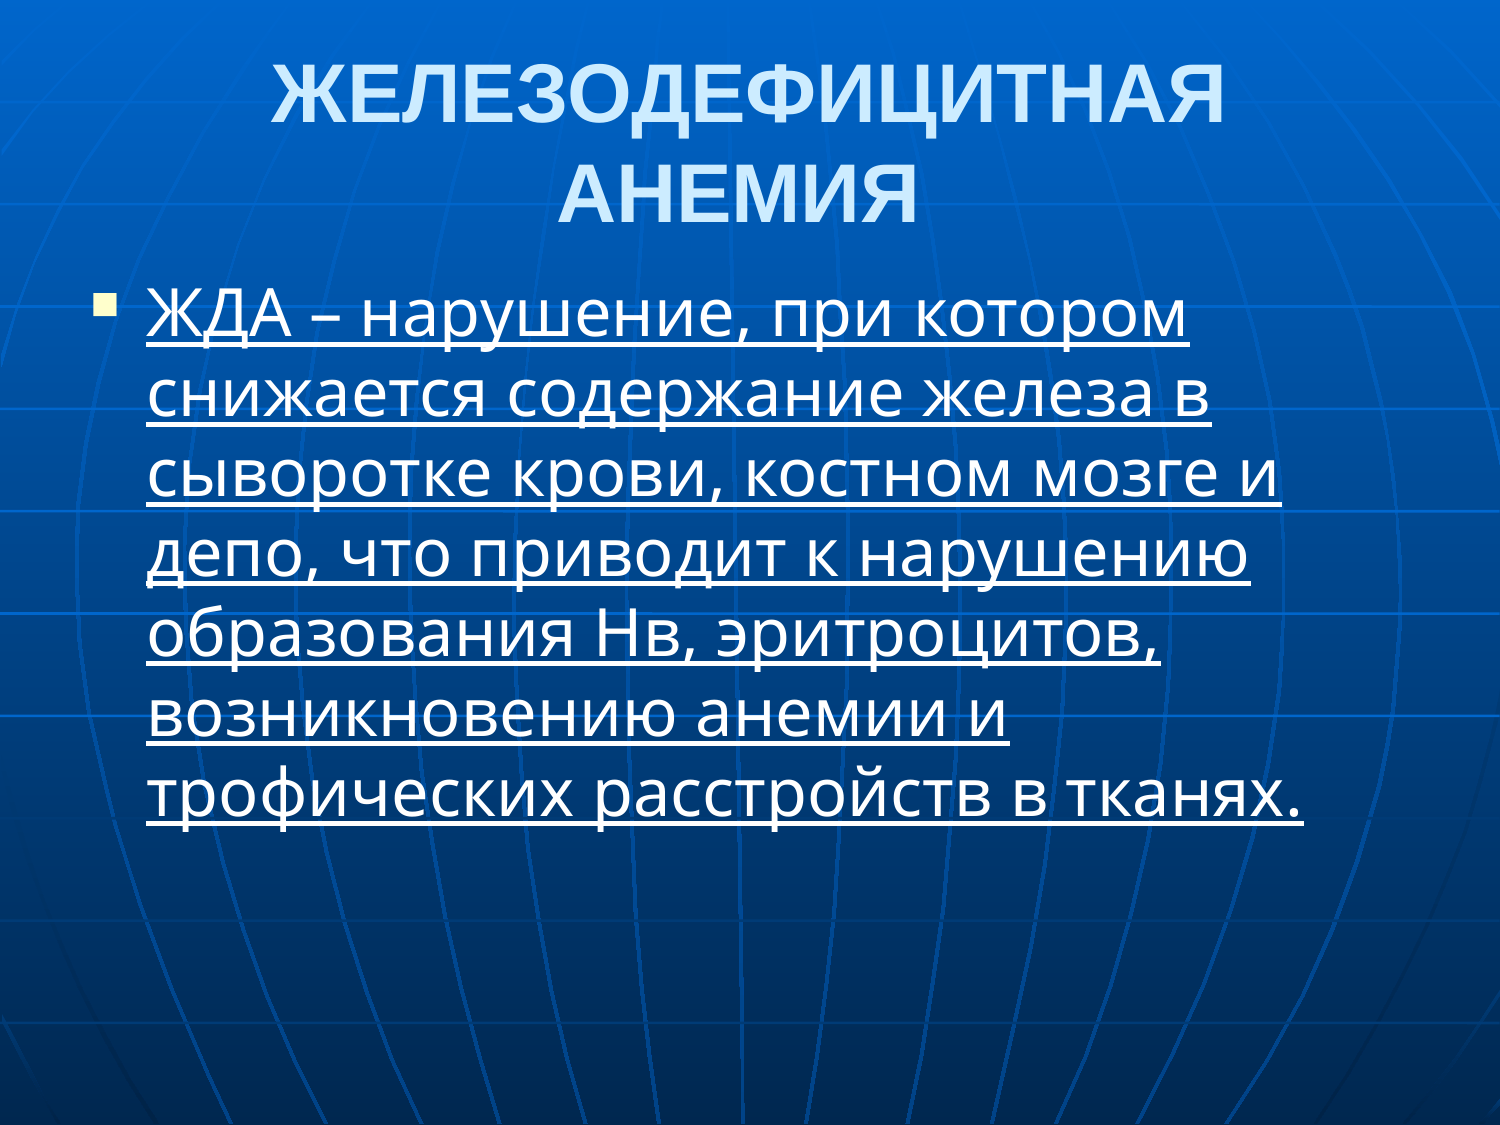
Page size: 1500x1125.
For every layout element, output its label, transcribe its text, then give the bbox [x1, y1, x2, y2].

list ЖДА – нарушение, при котором снижается содержание железа в сыворотке крови, костном мозге и депо, что приводит к нарушению образования Нв, эритроцитов, возникновению анемии и трофических расстройств в тканях. [74, 262, 1426, 1006]
title ЖЕЛЕЗОДЕФИЦИТНАЯ АНЕМИЯ [74, 45, 1426, 233]
